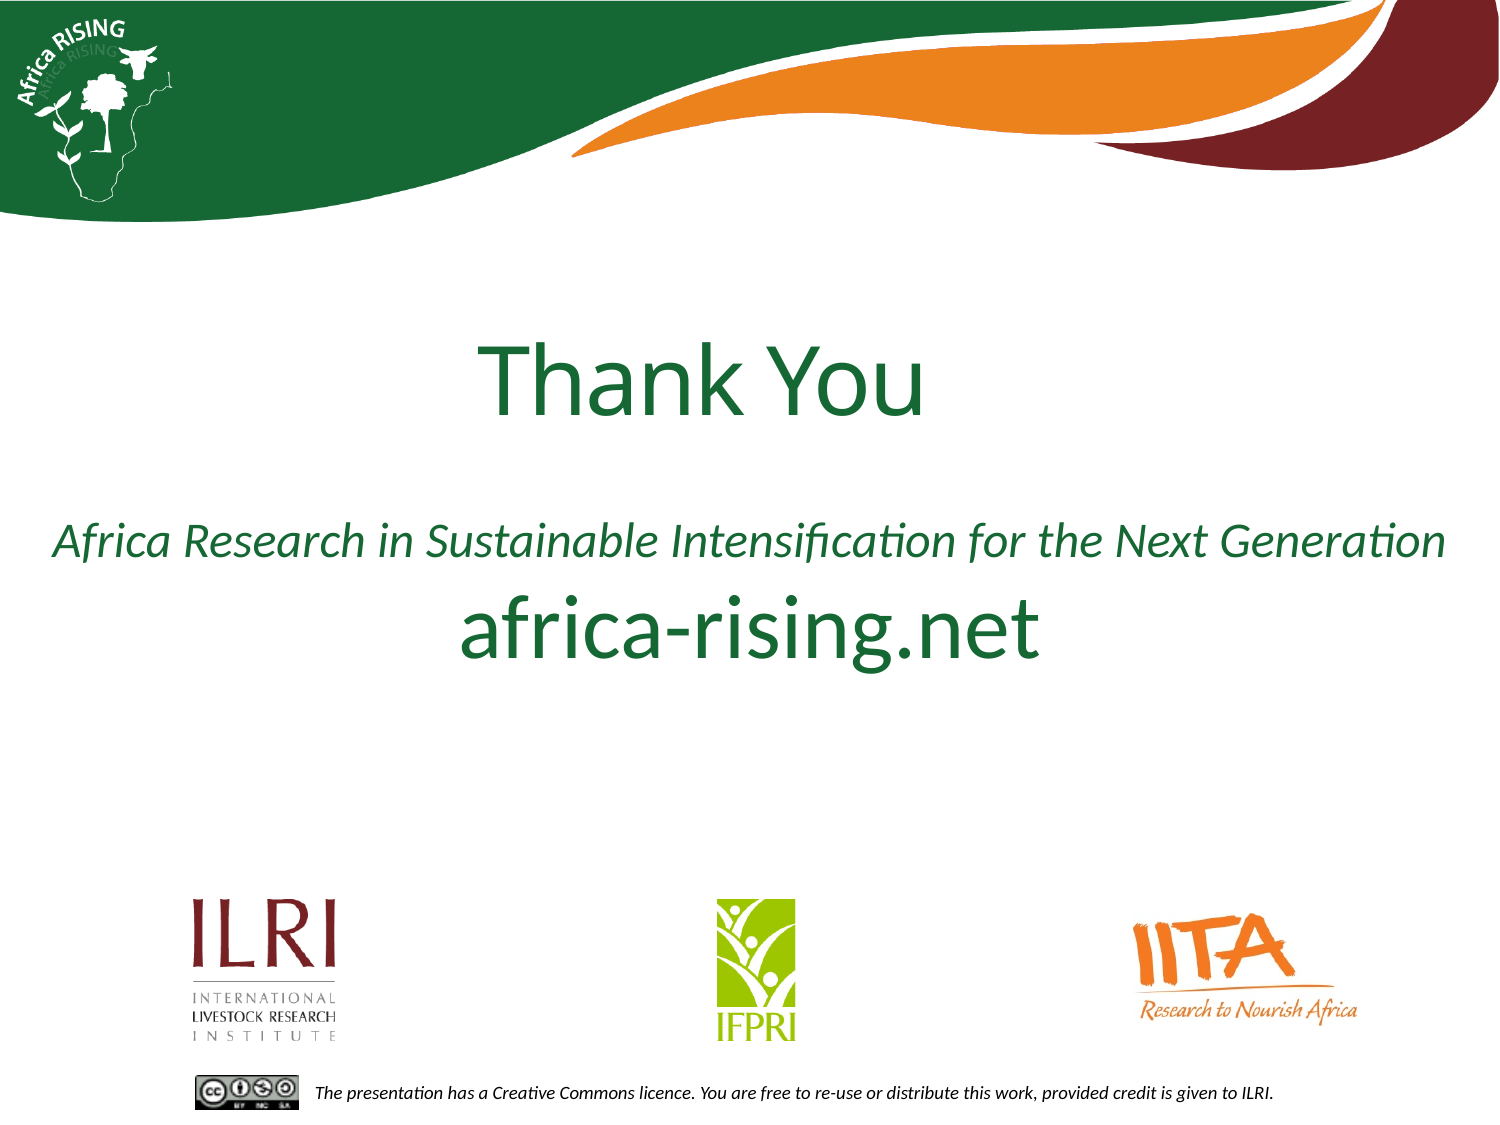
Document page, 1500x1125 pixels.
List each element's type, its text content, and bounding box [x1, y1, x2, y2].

picture [195, 1075, 299, 1110]
picture [0, 0, 1499, 222]
picture [193, 899, 335, 1041]
text_box Thank You [78, 312, 1329, 500]
picture [717, 899, 796, 1041]
picture [1133, 913, 1357, 1026]
